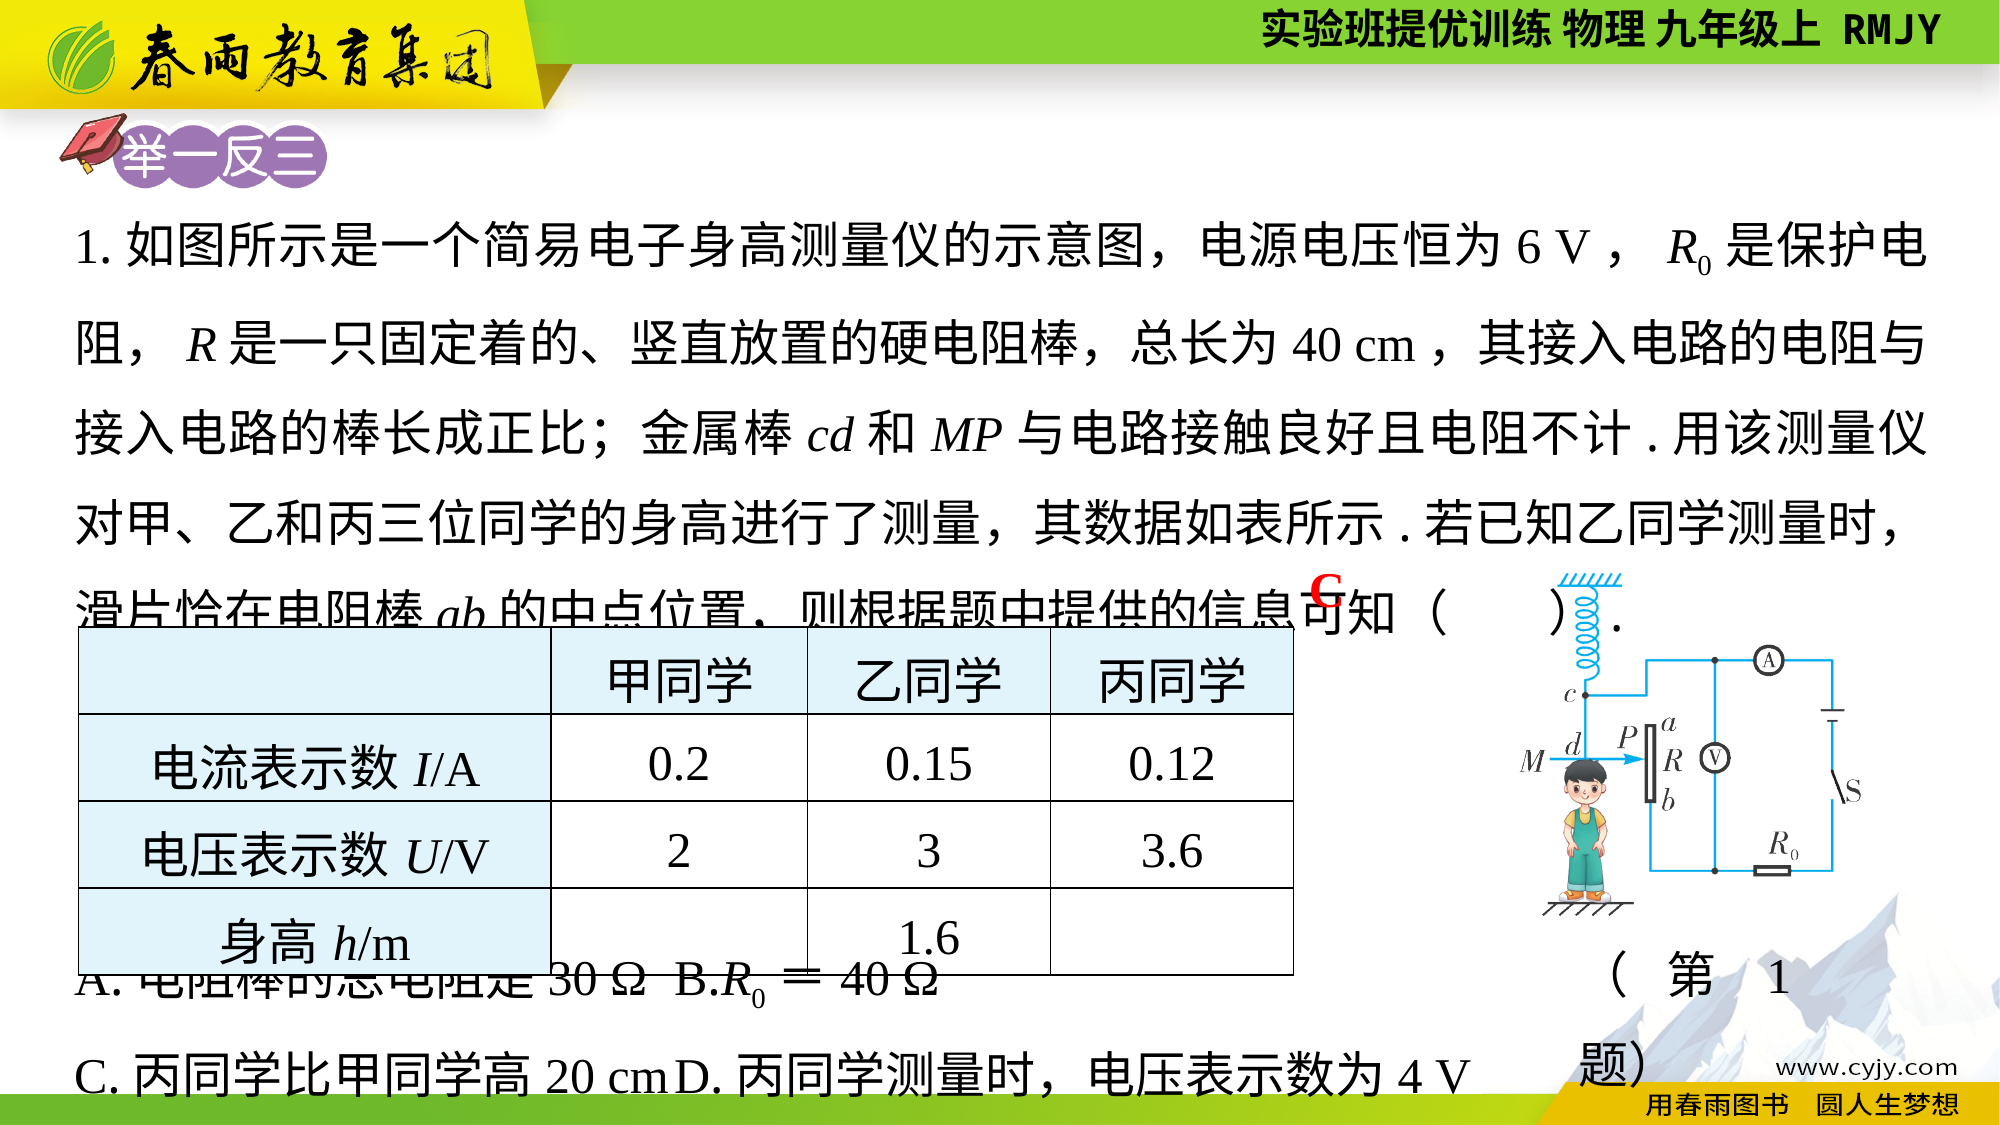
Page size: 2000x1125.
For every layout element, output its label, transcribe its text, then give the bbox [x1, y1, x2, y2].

table_cell 电压表示数U/V [79, 802, 550, 887]
text_box C [1294, 550, 1360, 625]
table_header [79, 628, 550, 713]
table_header 丙同学 [1051, 628, 1293, 713]
picture [0, 0, 2000, 1125]
table_cell 0.15 [808, 715, 1050, 800]
table_cell [552, 889, 807, 974]
table_cell 电流表示数I/A [79, 715, 550, 800]
table_cell 1.6 [808, 889, 1050, 974]
table_cell 身高h/m [79, 889, 550, 974]
table_cell 0.12 [1051, 715, 1293, 800]
table_header 甲同学 [552, 628, 807, 713]
text_box （第1题） [1563, 930, 1819, 1011]
table_cell 2 [552, 802, 807, 887]
table_cell 0.2 [552, 715, 807, 800]
table_header 乙同学 [808, 628, 1050, 713]
table_cell [1051, 889, 1293, 974]
table_cell 3.6 [1051, 802, 1293, 887]
list 1.如图所示是一个简易电子身高测量仪的示意图，电源电压恒为6 V，R0是保护电阻，R是一只固定着的、竖直放置的硬电阻棒，总长为40 cm，其接入电路的电阻与接入电路的棒长成正比；金属棒cd和MP与电路接触良好且电阻不计.用该测量仪对甲、乙和丙三位同学的身高进行了测量，其数据如表所示.若已知乙同学测量时，滑片恰在电阻棒ab的中点位置，则根据题中提供的信息可知（ ）. A.电阻棒的总电阻是30 Ω B.R0＝40 Ω C.丙同学比甲同学高20 cm D.丙同学测量时，电压表示数为4 V [59, 171, 1944, 1085]
table_cell 3 [808, 802, 1050, 887]
